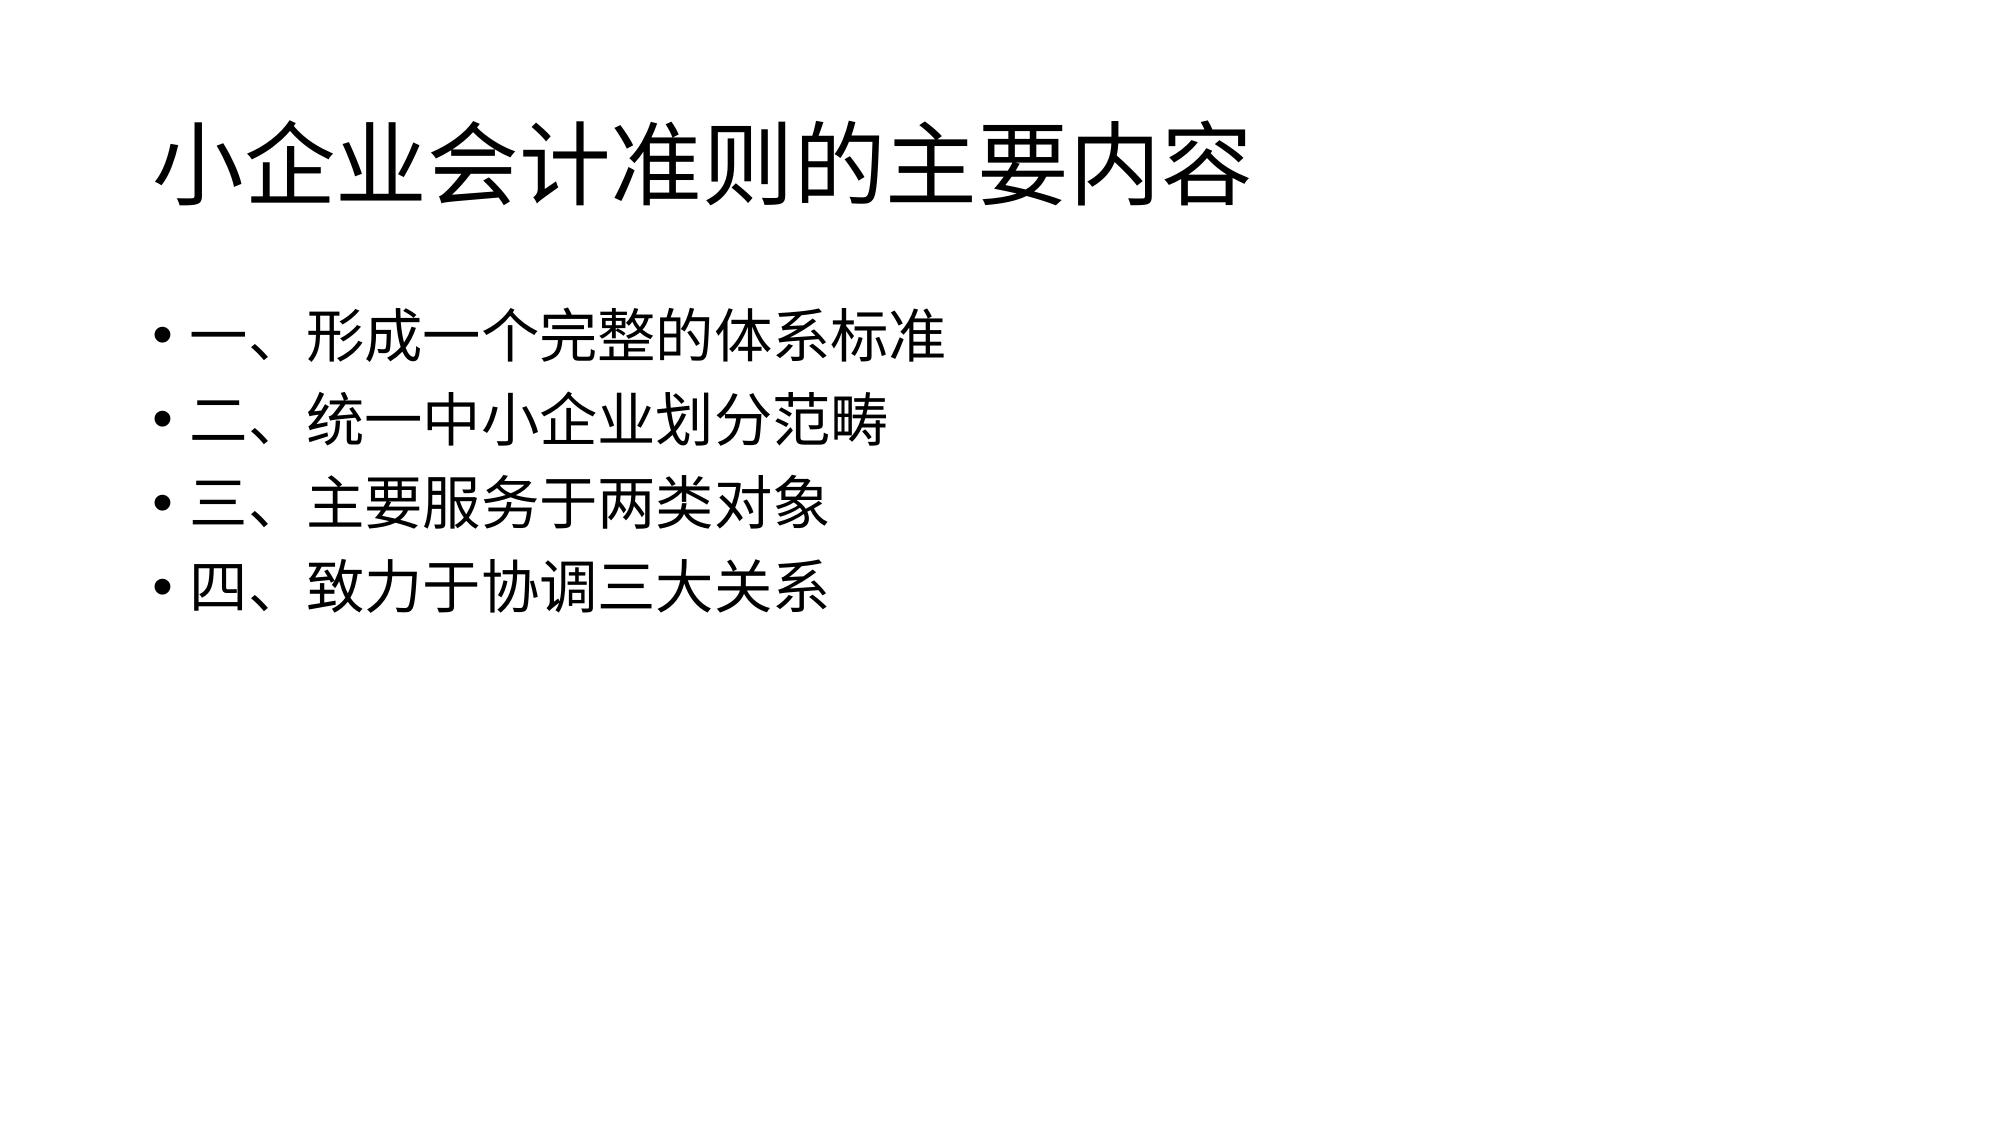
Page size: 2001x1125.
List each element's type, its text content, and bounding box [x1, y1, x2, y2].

list 一、形成一个完整的体系标准 二、统一中小企业划分范畴 三、主要服务于两类对象 四、致力于协调三大关系 [137, 299, 1863, 1014]
title 小企业会计准则的主要内容 [137, 59, 1863, 278]
